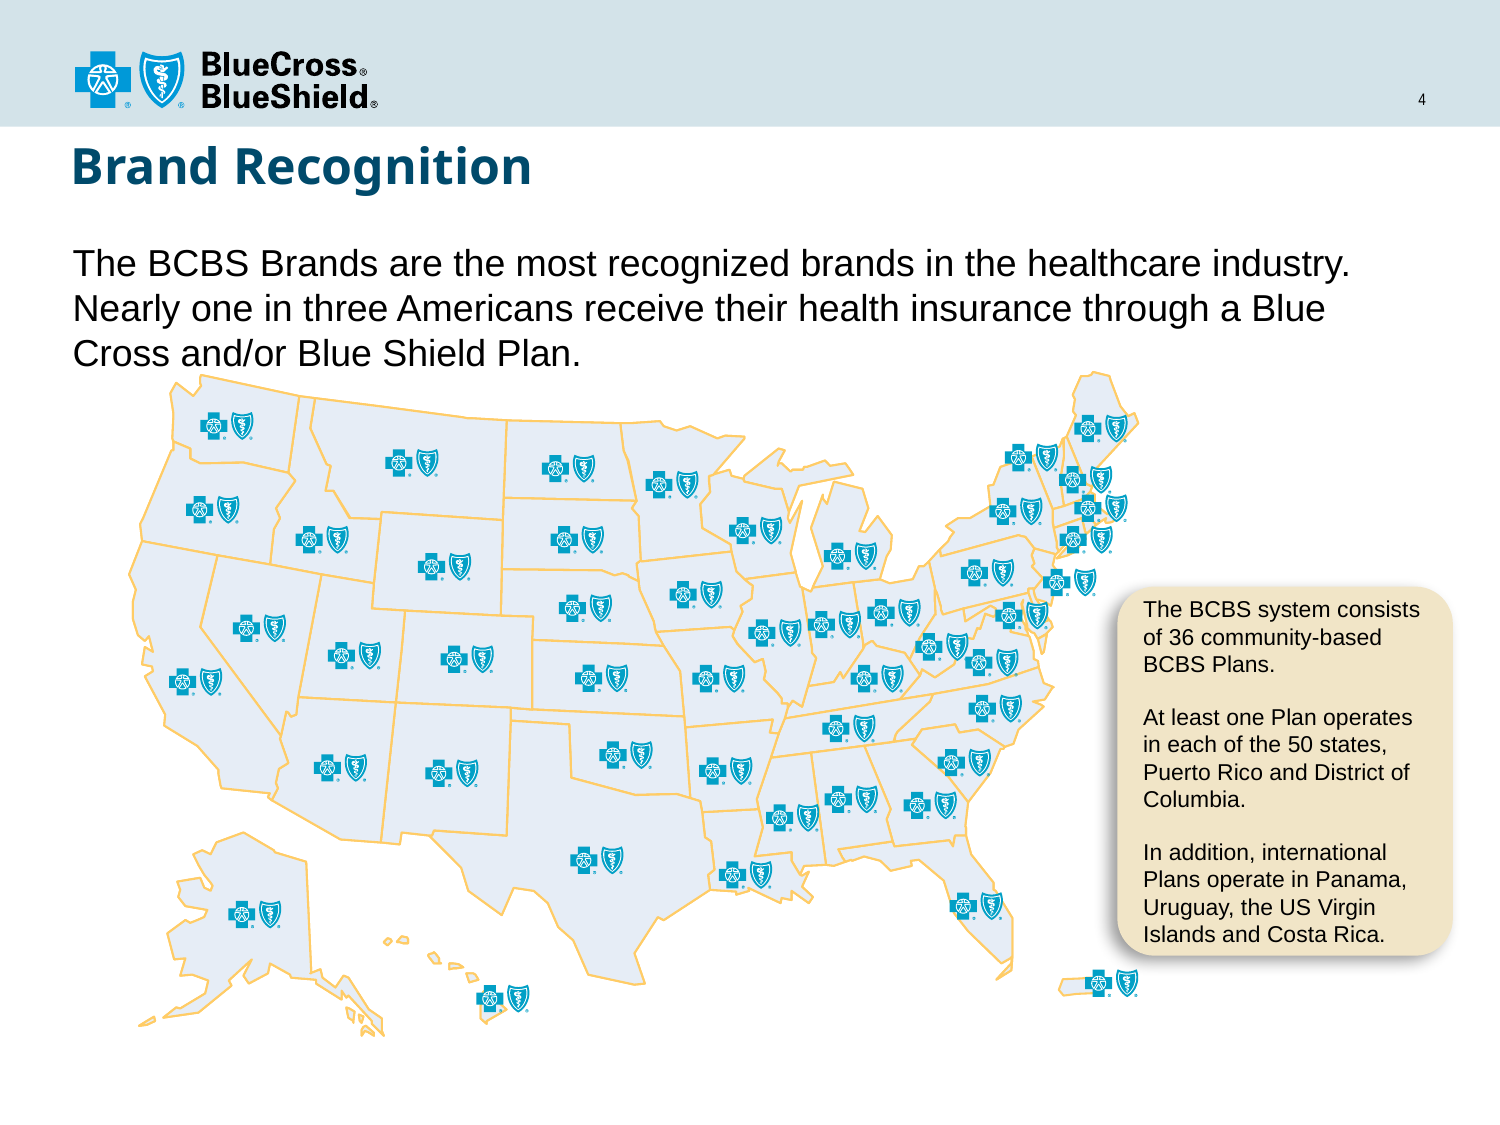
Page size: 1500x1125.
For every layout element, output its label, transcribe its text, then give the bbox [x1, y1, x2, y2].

picture [1098, 473, 1103, 483]
picture [937, 748, 944, 756]
picture [823, 541, 878, 571]
picture [1059, 547, 1066, 554]
picture [765, 825, 773, 832]
picture [708, 588, 714, 599]
picture [591, 846, 611, 875]
picture [690, 580, 709, 609]
picture [1113, 502, 1119, 513]
picture [1098, 533, 1104, 544]
picture [214, 681, 223, 696]
picture [965, 669, 972, 677]
picture [960, 558, 1015, 587]
picture [469, 774, 479, 788]
picture [1124, 977, 1129, 986]
picture [327, 662, 335, 670]
picture [867, 598, 874, 606]
picture [988, 497, 996, 526]
picture [1074, 515, 1081, 523]
picture [1042, 568, 1050, 576]
picture [178, 101, 185, 109]
picture [1005, 572, 1015, 587]
picture [669, 580, 676, 588]
picture [424, 457, 430, 464]
picture [206, 495, 236, 524]
picture [295, 547, 302, 554]
picture [1001, 564, 1005, 576]
picture [895, 680, 904, 693]
picture [1013, 452, 1017, 463]
picture [614, 861, 624, 875]
picture [1087, 583, 1097, 597]
picture [272, 914, 282, 929]
picture [595, 537, 605, 554]
picture [924, 791, 944, 820]
picture [718, 860, 773, 889]
picture [424, 759, 432, 788]
picture [638, 749, 644, 760]
picture [1129, 983, 1139, 998]
picture [619, 677, 629, 693]
picture [937, 769, 944, 777]
picture [313, 775, 321, 782]
picture [645, 470, 652, 478]
picture [915, 632, 922, 640]
picture [728, 537, 736, 545]
picture [484, 661, 494, 674]
picture [968, 694, 975, 702]
picture [464, 767, 469, 778]
picture [805, 812, 810, 821]
picture [763, 874, 773, 889]
picture [876, 614, 886, 618]
picture [1034, 609, 1039, 620]
picture [267, 908, 272, 921]
picture [574, 664, 582, 672]
picture [348, 641, 377, 670]
picture [168, 689, 176, 696]
picture [824, 785, 831, 793]
picture [327, 641, 335, 649]
picture [807, 631, 815, 639]
picture [871, 664, 890, 693]
picture [385, 448, 439, 478]
picture [1004, 443, 1012, 451]
picture [520, 999, 530, 1013]
picture [590, 533, 595, 544]
picture [571, 525, 591, 554]
picture [867, 620, 874, 627]
picture [989, 694, 1009, 723]
picture [440, 666, 447, 674]
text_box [128, 371, 1139, 1036]
picture [1010, 497, 1030, 526]
picture [988, 900, 994, 911]
picture [843, 714, 862, 743]
picture [232, 635, 240, 643]
picture [915, 632, 972, 662]
picture [340, 541, 349, 554]
picture [1004, 464, 1012, 472]
list The BCBS Brands are the most recognized brands in the healthcare industry. Nearly one in three Americans receive their health insurance through a Blue Cross and/or Blue Shield Plan. [72, 238, 1423, 393]
picture [947, 807, 957, 820]
picture [1058, 487, 1066, 494]
picture [863, 793, 869, 804]
picture [497, 984, 516, 1013]
picture [787, 627, 793, 634]
picture [1028, 505, 1033, 516]
picture [461, 645, 481, 674]
picture [1118, 430, 1128, 443]
picture [643, 756, 653, 770]
picture [861, 722, 866, 733]
picture [168, 667, 223, 696]
picture [692, 685, 699, 693]
picture [1009, 663, 1019, 677]
picture [1104, 541, 1113, 554]
picture [718, 882, 726, 889]
picture [458, 560, 462, 570]
picture [550, 547, 557, 554]
picture [1049, 456, 1066, 473]
picture [185, 495, 193, 503]
picture [569, 846, 577, 875]
picture [581, 462, 586, 475]
picture [228, 921, 235, 929]
picture [199, 411, 254, 441]
picture [976, 756, 982, 767]
picture [1044, 451, 1049, 464]
picture [1033, 512, 1043, 526]
picture [1084, 990, 1092, 998]
picture [313, 753, 368, 782]
picture [1025, 443, 1045, 472]
picture [599, 740, 653, 770]
picture [986, 648, 1005, 677]
picture [1080, 525, 1099, 554]
picture [1074, 414, 1081, 422]
picture [889, 672, 895, 683]
picture [692, 664, 699, 672]
picture [1016, 601, 1035, 630]
picture [541, 454, 549, 462]
picture [1020, 452, 1024, 463]
picture [249, 900, 268, 929]
picture [1059, 525, 1066, 533]
picture [595, 664, 615, 693]
picture [550, 525, 557, 533]
picture [541, 475, 549, 483]
picture [852, 623, 862, 639]
picture [232, 614, 240, 622]
picture [768, 524, 773, 537]
picture [903, 791, 910, 799]
picture [968, 715, 975, 723]
picture [1095, 414, 1115, 443]
picture [738, 765, 743, 774]
picture [1074, 435, 1081, 443]
picture [462, 566, 472, 581]
picture [1074, 465, 1128, 523]
picture [586, 467, 596, 483]
picture [225, 503, 230, 516]
picture [316, 525, 335, 554]
picture [1007, 702, 1013, 713]
picture [479, 653, 485, 664]
picture [758, 869, 763, 878]
picture [713, 664, 732, 693]
picture [868, 796, 879, 814]
picture [847, 618, 852, 631]
text_box The BCBS system consists of 36 community-based BCBS Plans. At least one Plan operates in each of the 50 states, Puerto Rico and District of Columbia. In addition, international Plans operate in Panama, Uruguay, the US Virgin Islands and Costa Rica. [1143, 586, 1453, 956]
picture [574, 685, 582, 693]
picture [912, 614, 921, 627]
picture [728, 516, 736, 524]
picture [417, 552, 425, 560]
picture [124, 101, 131, 109]
picture [1118, 509, 1128, 523]
picture [888, 598, 907, 627]
picture [690, 485, 699, 499]
picture [807, 610, 815, 618]
picture [475, 984, 483, 1013]
picture [903, 812, 910, 820]
picture [515, 992, 520, 1003]
picture [749, 516, 769, 545]
picture [253, 614, 273, 643]
picture [960, 580, 968, 587]
picture [982, 760, 992, 777]
picture [731, 672, 736, 685]
picture [822, 714, 829, 722]
picture [748, 618, 802, 648]
picture [230, 510, 240, 524]
picture [585, 525, 605, 531]
picture [614, 672, 619, 685]
picture [440, 645, 447, 653]
picture [417, 574, 425, 581]
picture [1083, 430, 1093, 434]
picture [185, 517, 193, 524]
picture [1042, 589, 1050, 597]
picture [684, 478, 689, 489]
picture [850, 685, 857, 693]
picture [276, 626, 287, 643]
title Brand Recognition [70, 132, 1421, 196]
picture [845, 785, 865, 814]
picture [714, 596, 723, 609]
picture [354, 759, 358, 772]
picture [1113, 422, 1118, 433]
picture [1004, 656, 1009, 667]
picture [239, 420, 244, 429]
picture [602, 606, 613, 623]
picture [958, 748, 978, 777]
picture [358, 766, 368, 782]
picture [822, 735, 829, 743]
picture [562, 454, 596, 483]
picture [765, 803, 820, 832]
picture [828, 610, 848, 639]
picture [558, 615, 566, 623]
picture [994, 601, 1002, 630]
picture [597, 602, 603, 613]
picture [1039, 616, 1049, 630]
picture [334, 533, 340, 544]
picture [1084, 968, 1139, 998]
picture [1082, 576, 1087, 589]
picture [773, 531, 783, 545]
picture [208, 676, 213, 685]
picture [954, 638, 960, 653]
picture [863, 550, 868, 559]
picture [654, 486, 664, 490]
picture [445, 759, 466, 788]
picture [866, 729, 876, 743]
picture [372, 654, 382, 670]
picture [666, 470, 685, 499]
picture [228, 900, 235, 908]
picture [824, 806, 831, 814]
picture [558, 593, 613, 623]
picture [942, 799, 948, 810]
picture [811, 818, 820, 832]
picture [438, 552, 472, 581]
picture [367, 649, 372, 662]
picture [1013, 706, 1023, 723]
picture [906, 606, 912, 617]
picture [949, 891, 1004, 921]
picture [1063, 568, 1083, 597]
picture [609, 854, 614, 865]
picture [271, 622, 277, 633]
picture [850, 664, 857, 672]
picture [669, 601, 676, 609]
picture [736, 678, 746, 693]
picture [698, 756, 753, 786]
picture [645, 492, 652, 499]
picture [295, 525, 302, 533]
